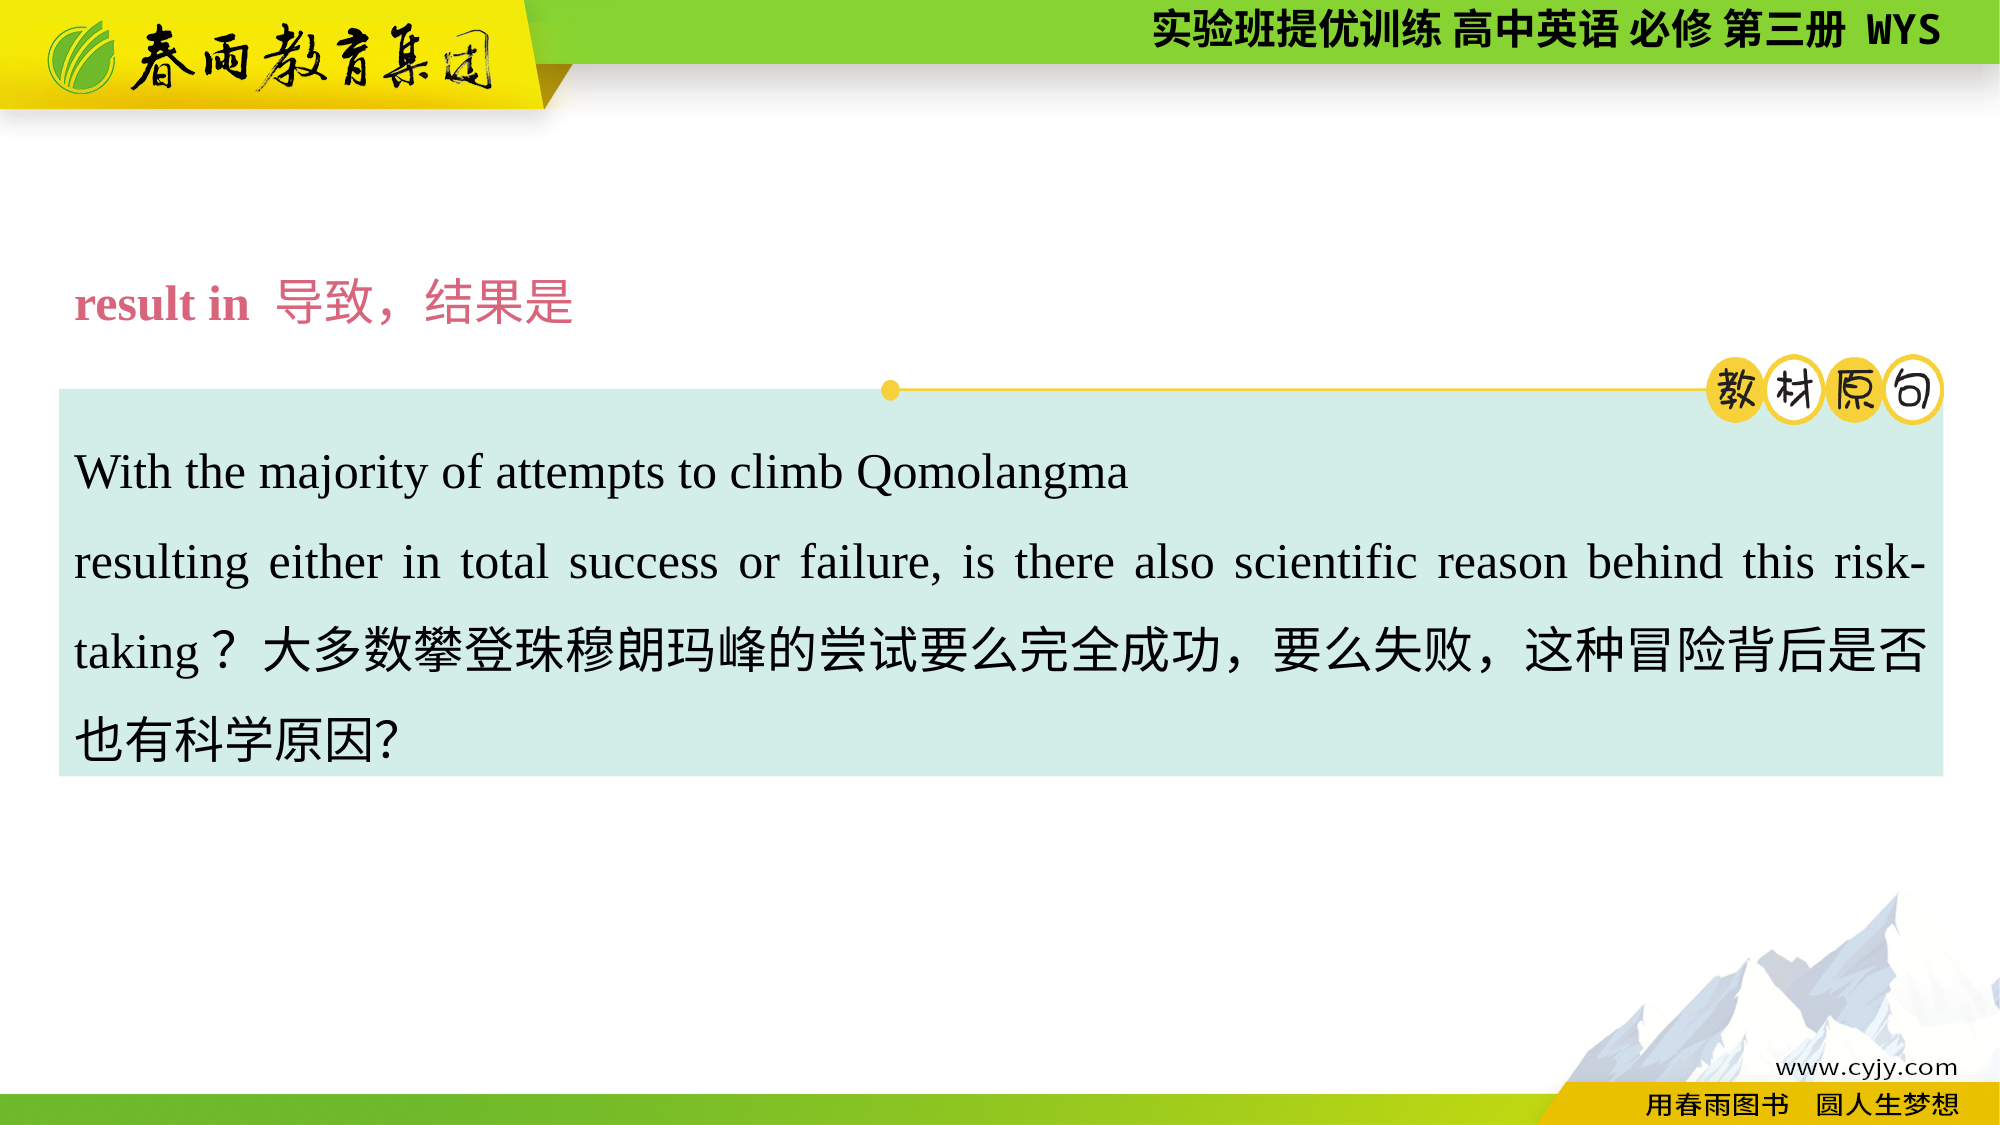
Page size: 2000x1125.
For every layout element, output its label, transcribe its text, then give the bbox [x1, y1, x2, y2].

text_box With the majority of attempts to climb Qomolangma resulting either in total success or failure, is there also scientific reason behind this risk-taking？大多数攀登珠穆朗玛峰的尝试要么完全成功，要么失败，这种冒险背后是否也有科学原因？ [59, 388, 1944, 777]
picture [0, 0, 2000, 1125]
list result in 导致，结果是 [59, 233, 1944, 328]
